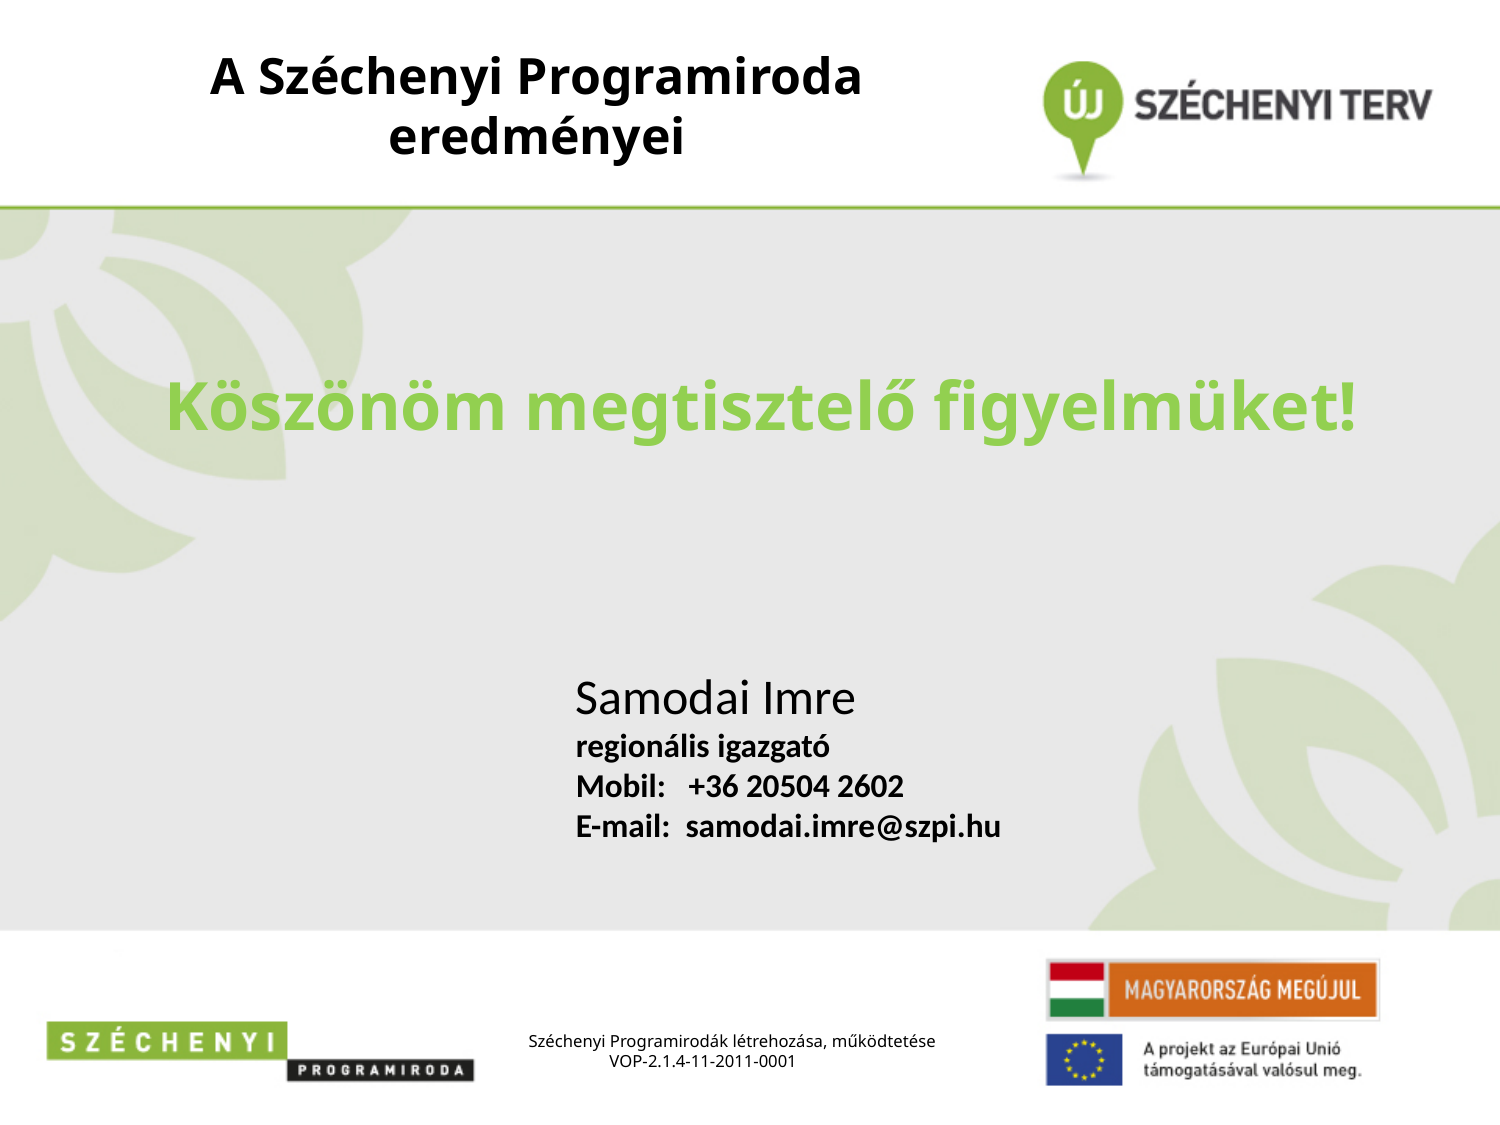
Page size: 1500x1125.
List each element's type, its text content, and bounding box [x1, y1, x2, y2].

list Köszönöm megtisztelő figyelmüket! [112, 262, 1412, 598]
picture [0, 0, 1500, 1125]
text_box Samodai Imre regionális igazgató Mobil: +36 20504 2602 E-mail: samodai.imre@szpi.hu [561, 656, 1058, 852]
text_box Széchenyi Programirodák létrehozása, működtetése VOP-2.1.4-11-2011-0001 [513, 1023, 999, 1124]
title A Széchenyi Programiroda eredményei [41, 0, 1034, 209]
